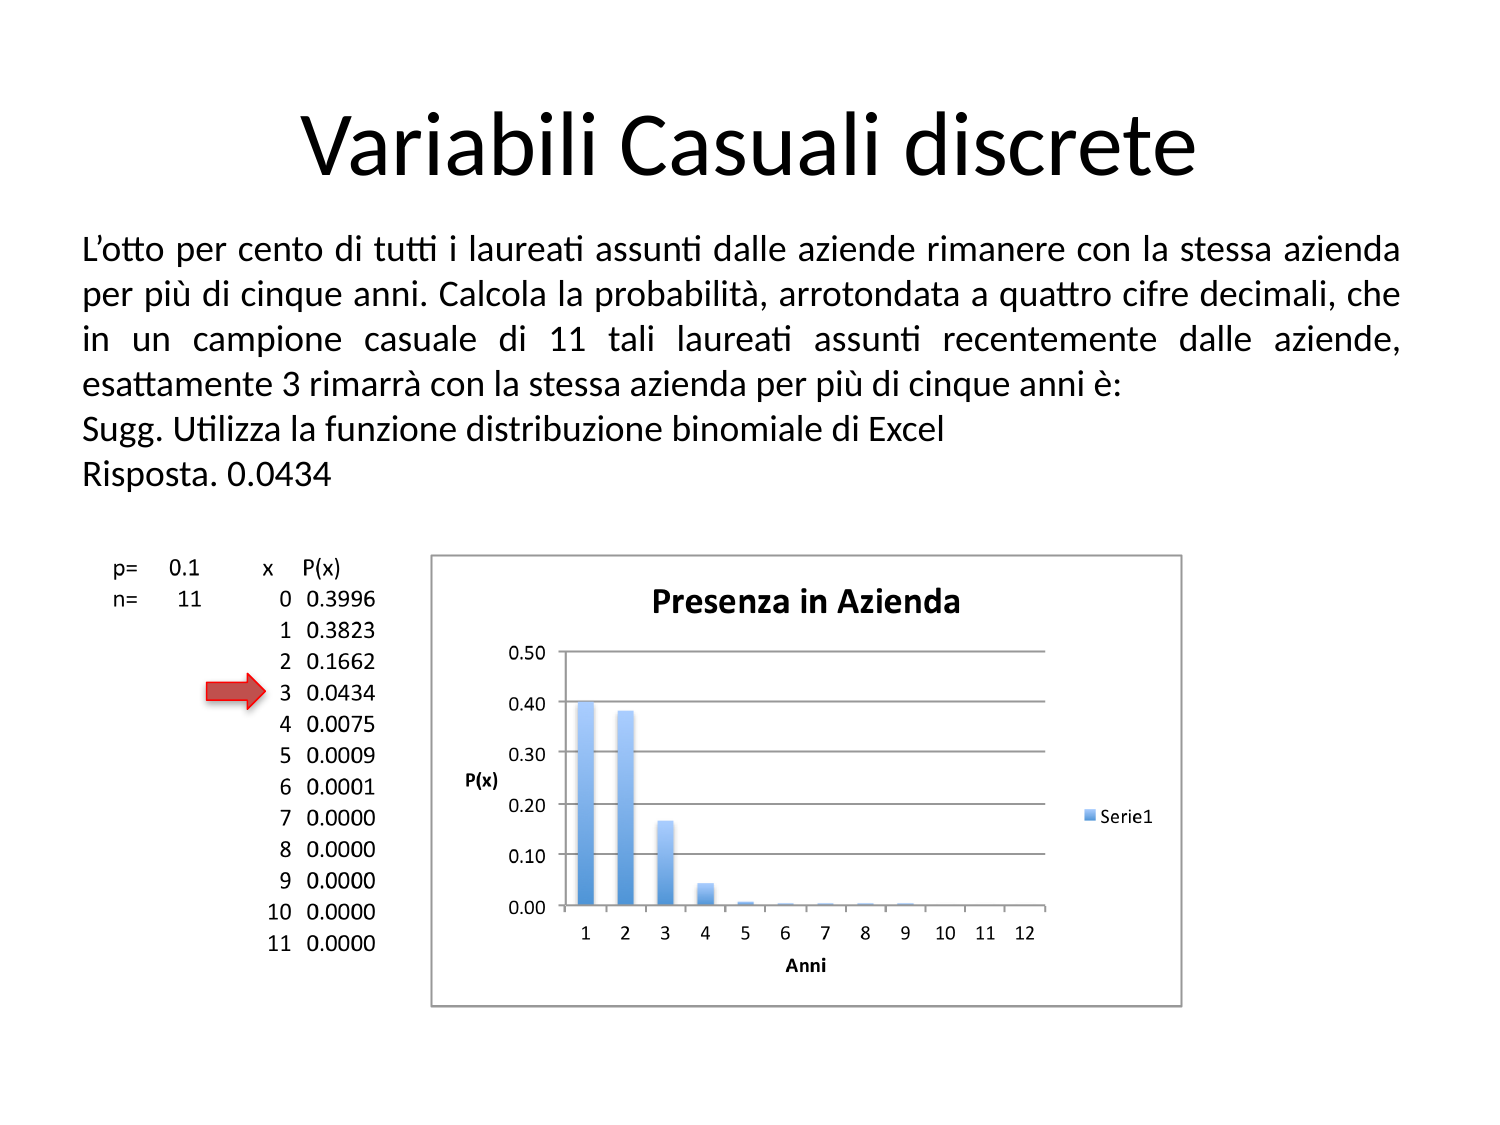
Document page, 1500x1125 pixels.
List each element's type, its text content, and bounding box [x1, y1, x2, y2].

title Variabili Casuali discrete [75, 45, 1425, 233]
text_box L’otto per cento di tutti i laureati assunti dalle aziende rimanere con la stessa azienda per più di cinque anni. Calcola la probabilità, arrotondata a quattro cifre decimali, che in un campione casuale di 11 tali laureati assunti recentemente dalle aziende, esattamente 3 rimarrà con la stessa azienda per più di cinque anni è: Sugg. Utilizza la funzione distribuzione binomiale di Excel Risposta. 0.0434 [67, 216, 1418, 501]
picture [106, 551, 1197, 1054]
